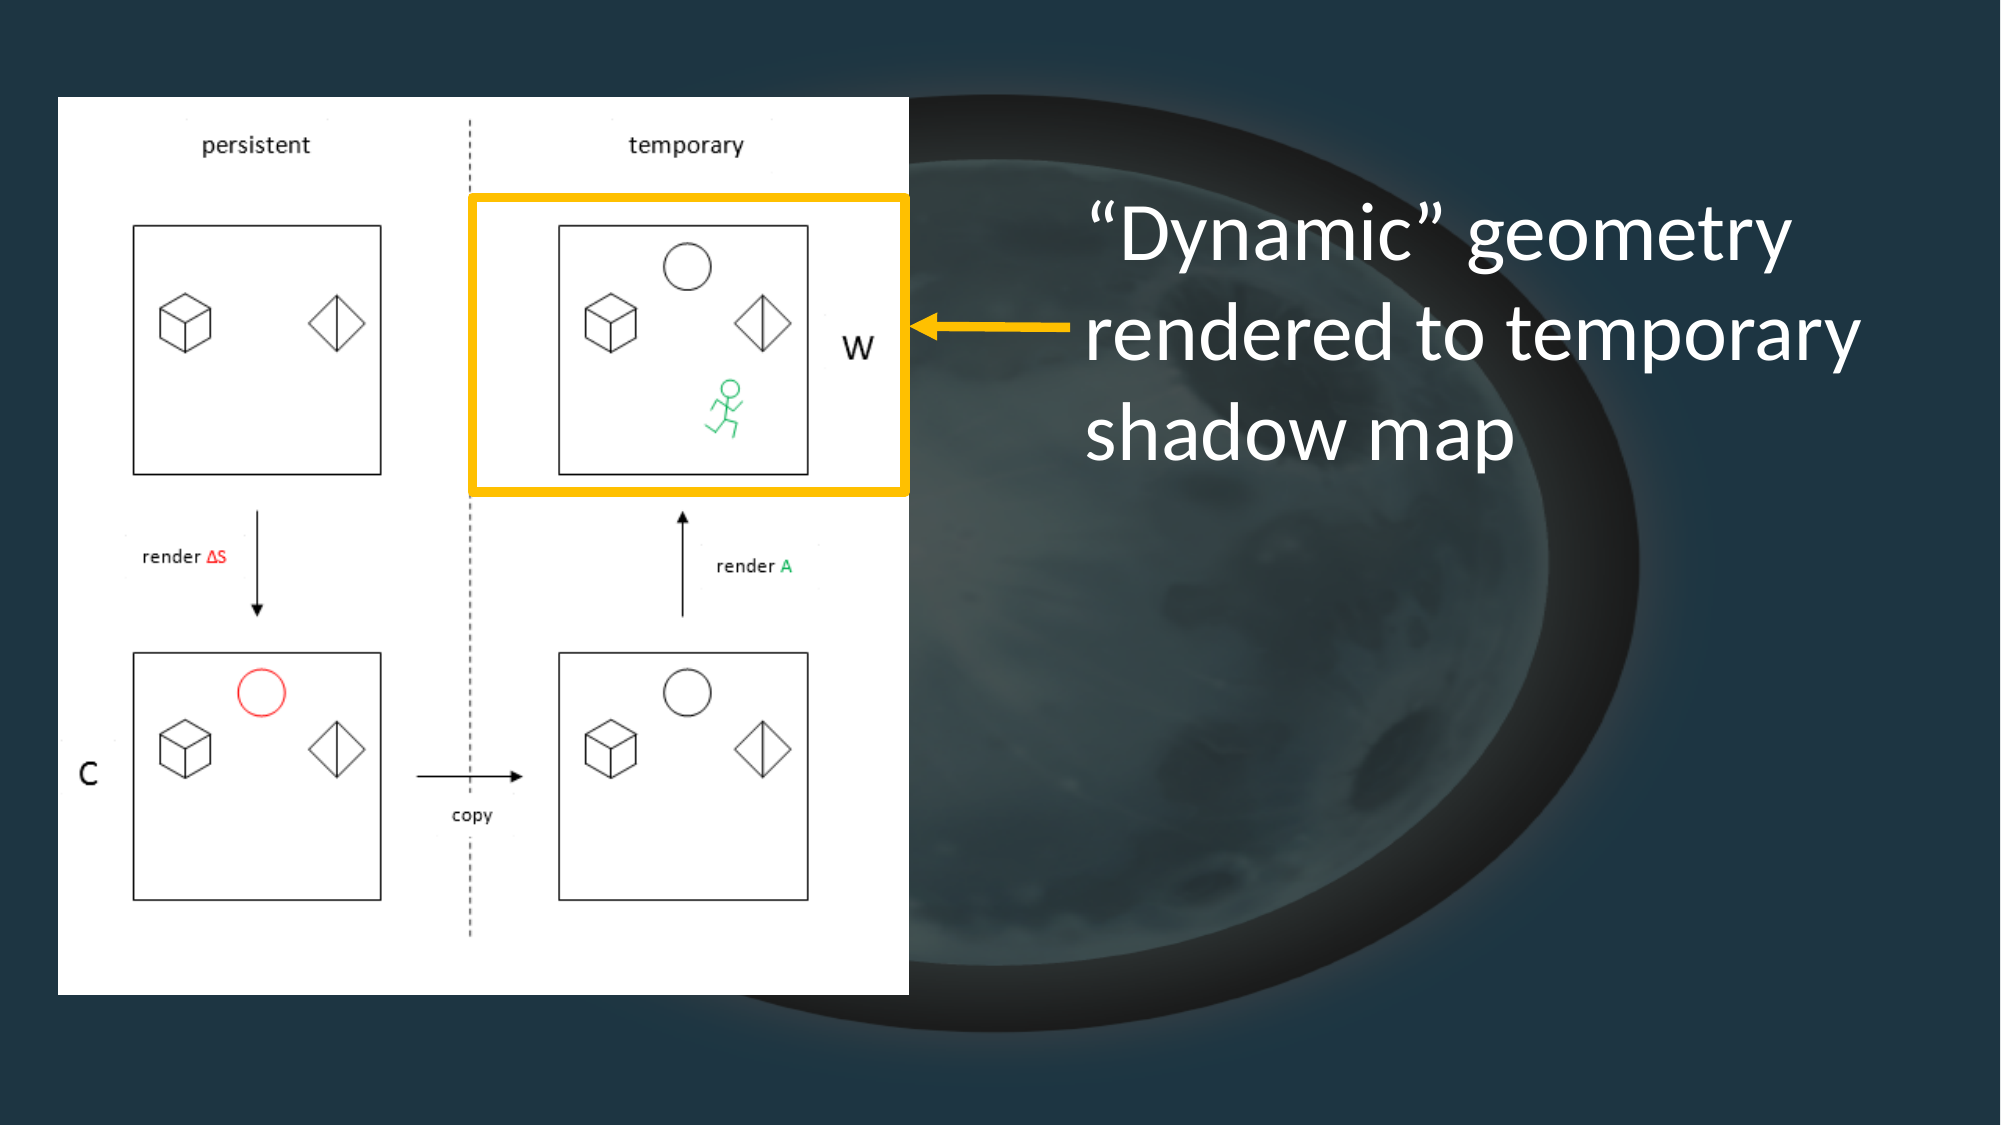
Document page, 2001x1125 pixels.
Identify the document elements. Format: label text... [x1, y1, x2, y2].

text_box “Dynamic” geometry rendered to temporary shadow map [1070, 170, 1983, 485]
picture [0, 0, 2001, 1125]
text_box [908, 326, 1071, 330]
